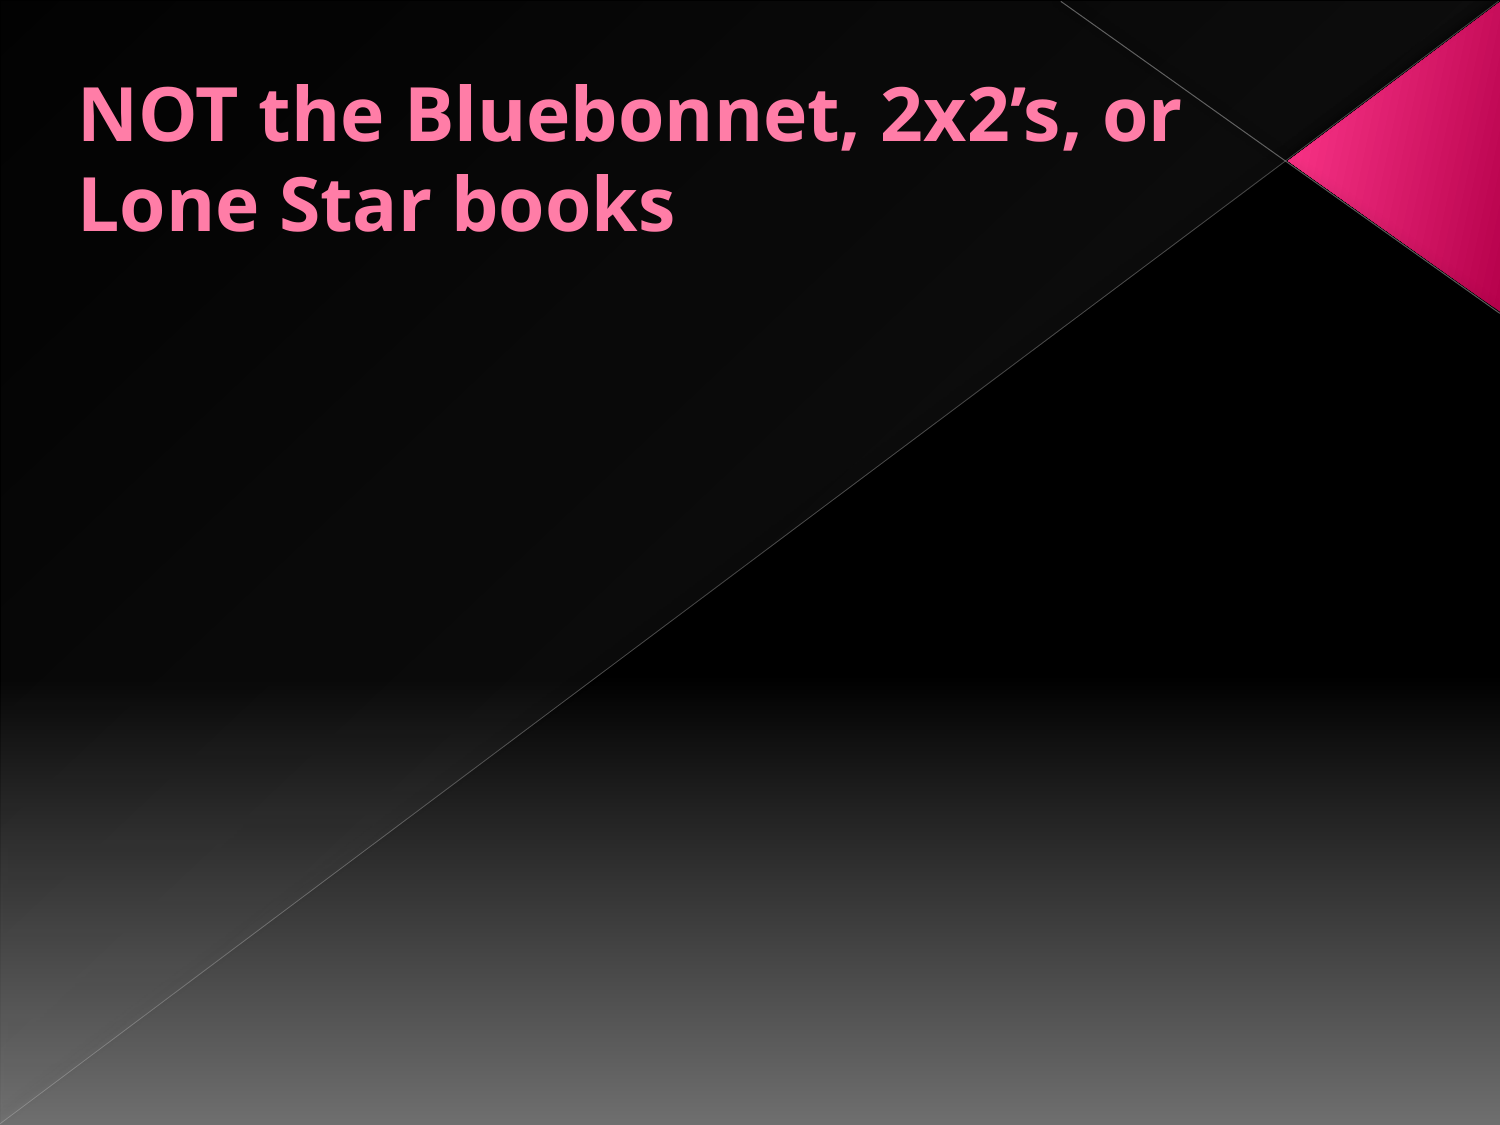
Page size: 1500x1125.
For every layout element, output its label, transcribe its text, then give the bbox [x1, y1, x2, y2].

title NOT the Bluebonnet, 2x2’s, or Lone Star books [62, 44, 1250, 268]
